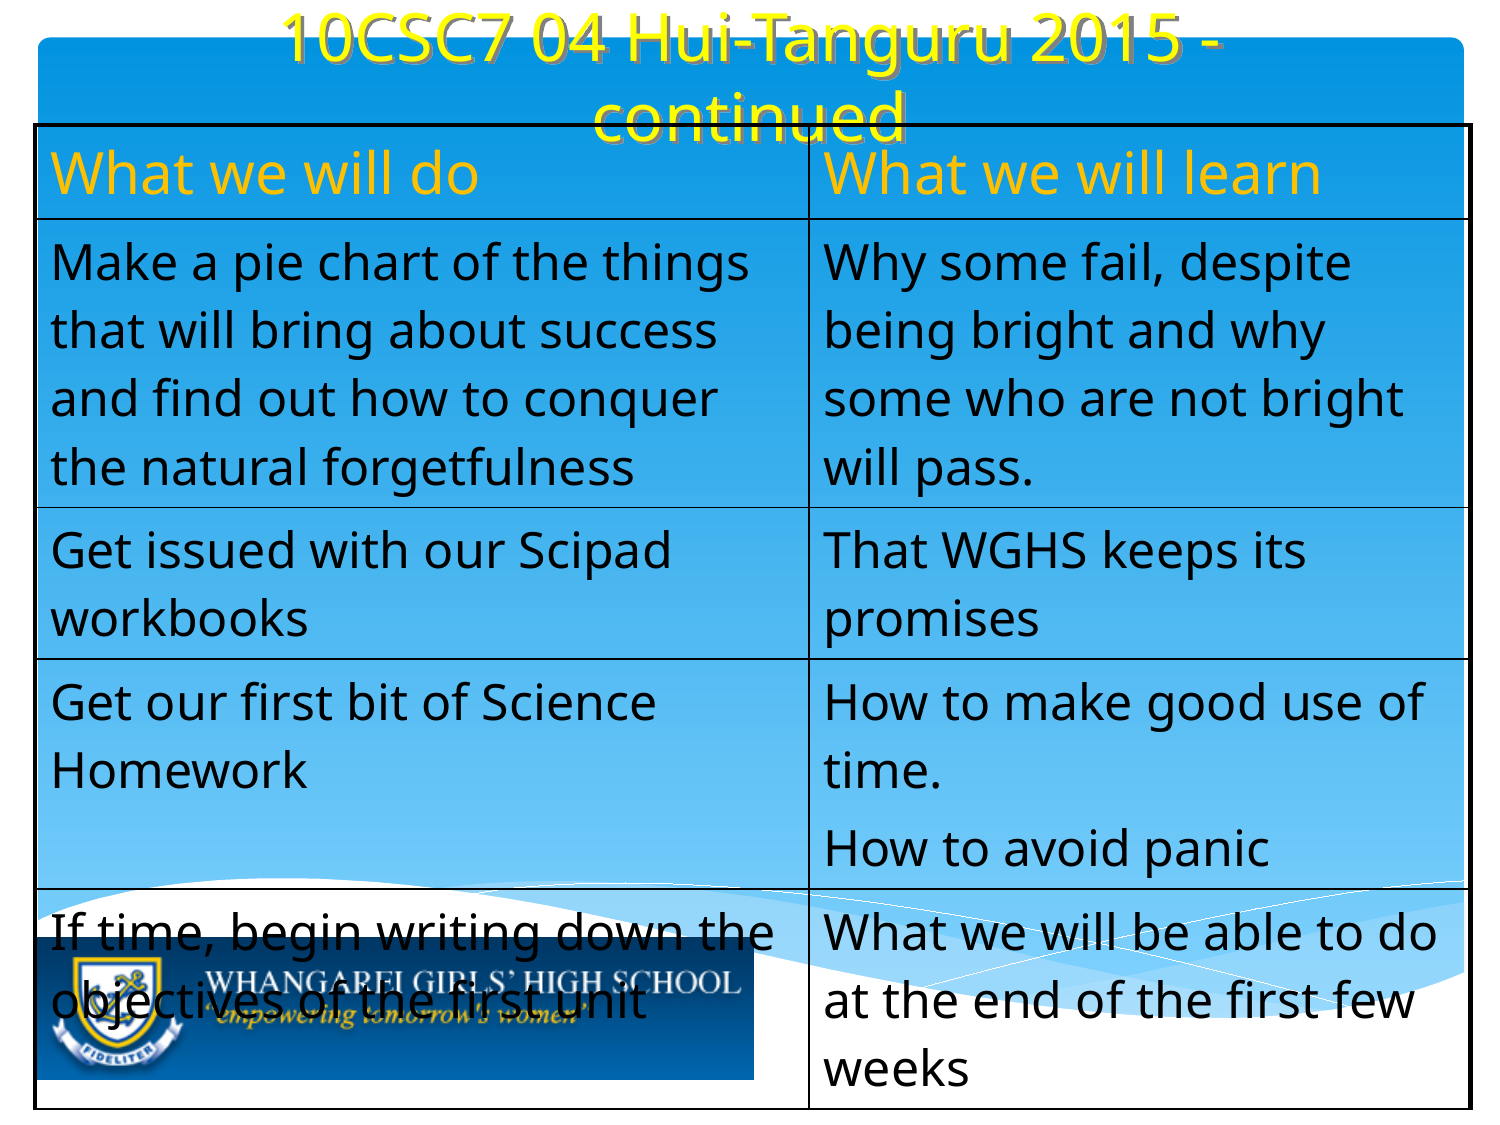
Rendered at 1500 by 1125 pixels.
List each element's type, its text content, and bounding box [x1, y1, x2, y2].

table_cell How to make good use of time. How to avoid panic [810, 660, 1468, 888]
table_cell Why some fail, despite being bright and why some who are not bright will pass. [810, 220, 1468, 507]
table_cell What we will be able to do at the end of the first few weeks [810, 890, 1468, 1108]
text_box 10CSC7 04 Hui-Tanguru 2015 - continued [99, 24, 1400, 123]
table_cell Get our first bit of Science Homework [37, 660, 808, 888]
table_cell If time, begin writing down the objectives of the first unit [37, 890, 808, 1108]
picture [37, 937, 754, 1080]
table_cell Get issued with our Scipad workbooks [37, 508, 808, 658]
table_cell That WGHS keeps its promises [810, 508, 1468, 658]
table_header What we will do [37, 127, 808, 218]
table_header What we will learn [810, 127, 1468, 218]
table_cell Make a pie chart of the things that will bring about success and find out how to conquer the natural forgetfulness [37, 220, 808, 507]
